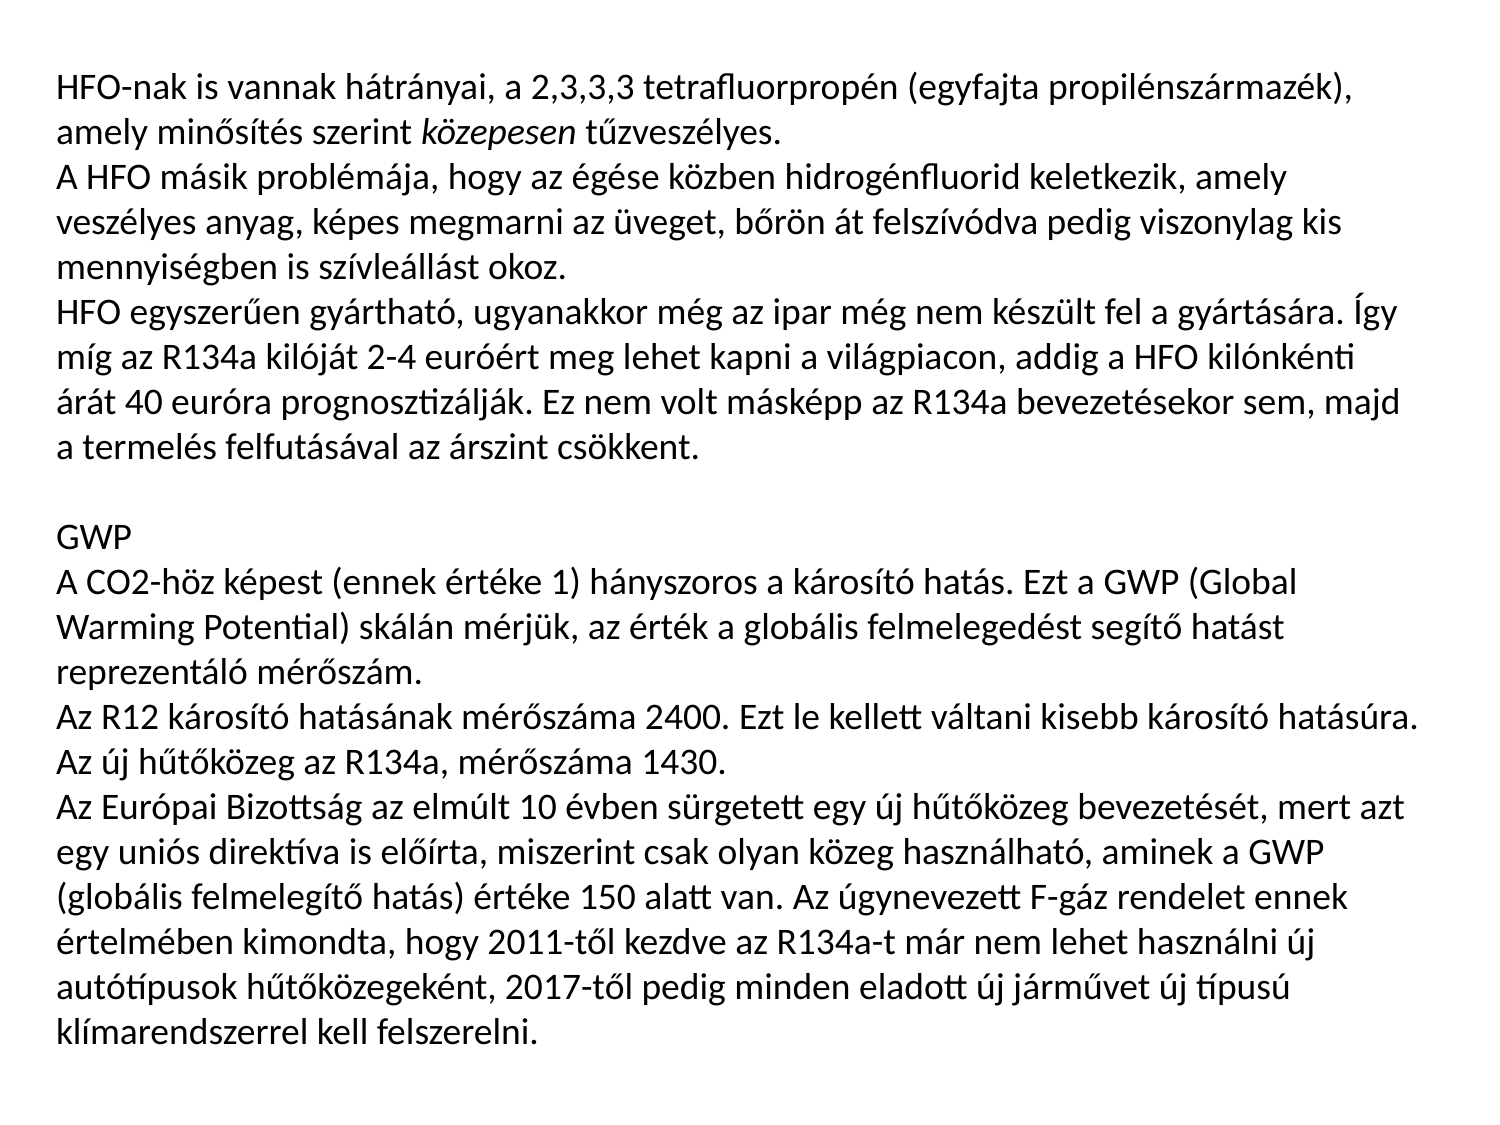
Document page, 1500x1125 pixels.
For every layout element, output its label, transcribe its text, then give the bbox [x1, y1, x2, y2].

text_box HFO-nak is vannak hátrányai, a 2,3,3,3 tetrafluorpropén (egyfajta propilénszármazék), amely minősítés szerint közepesen tűzveszélyes. A HFO másik problémája, hogy az égése közben hidrogénfluorid keletkezik, amely veszélyes anyag, képes megmarni az üveget, bőrön át felszívódva pedig viszonylag kis mennyiségben is szívleállást okoz. HFO egyszerűen gyártható, ugyanakkor még az ipar még nem készült fel a gyártására. Így míg az R134a kilóját 2-4 euróért meg lehet kapni a világpiacon, addig a HFO kilónkénti árát 40 euróra prognosztizálják. Ez nem volt másképp az R134a bevezetésekor sem, majd a termelés felfutásával az árszint csökkent. GWP A CO2-höz képest (ennek értéke 1) hányszoros a károsító hatás. Ezt a GWP (Global Warming Potential) skálán mérjük, az érték a globális felmelegedést segítő hatást reprezentáló mérőszám. Az R12 károsító hatásának mérőszáma 2400. Ezt le kellett váltani kisebb károsító hatásúra. Az új hűtőközeg az R134a, mérőszáma 1430. Az Európai Bizottság az elmúlt 10 évben sürgetett egy új hűtőközeg bevezetését, mert azt egy uniós direktíva is előírta, miszerint csak olyan közeg használható, aminek a GWP (globális felmelegítő hatás) értéke 150 alatt van. Az úgynevezett F-gáz rendelet ennek értelmében kimondta, hogy 2011-től kezdve az R134a-t már nem lehet használni új autótípusok hűtőközegeként, 2017-től pedig minden eladott új járművet új típusú klímarendszerrel kell felszerelni. [41, 54, 1436, 1060]
